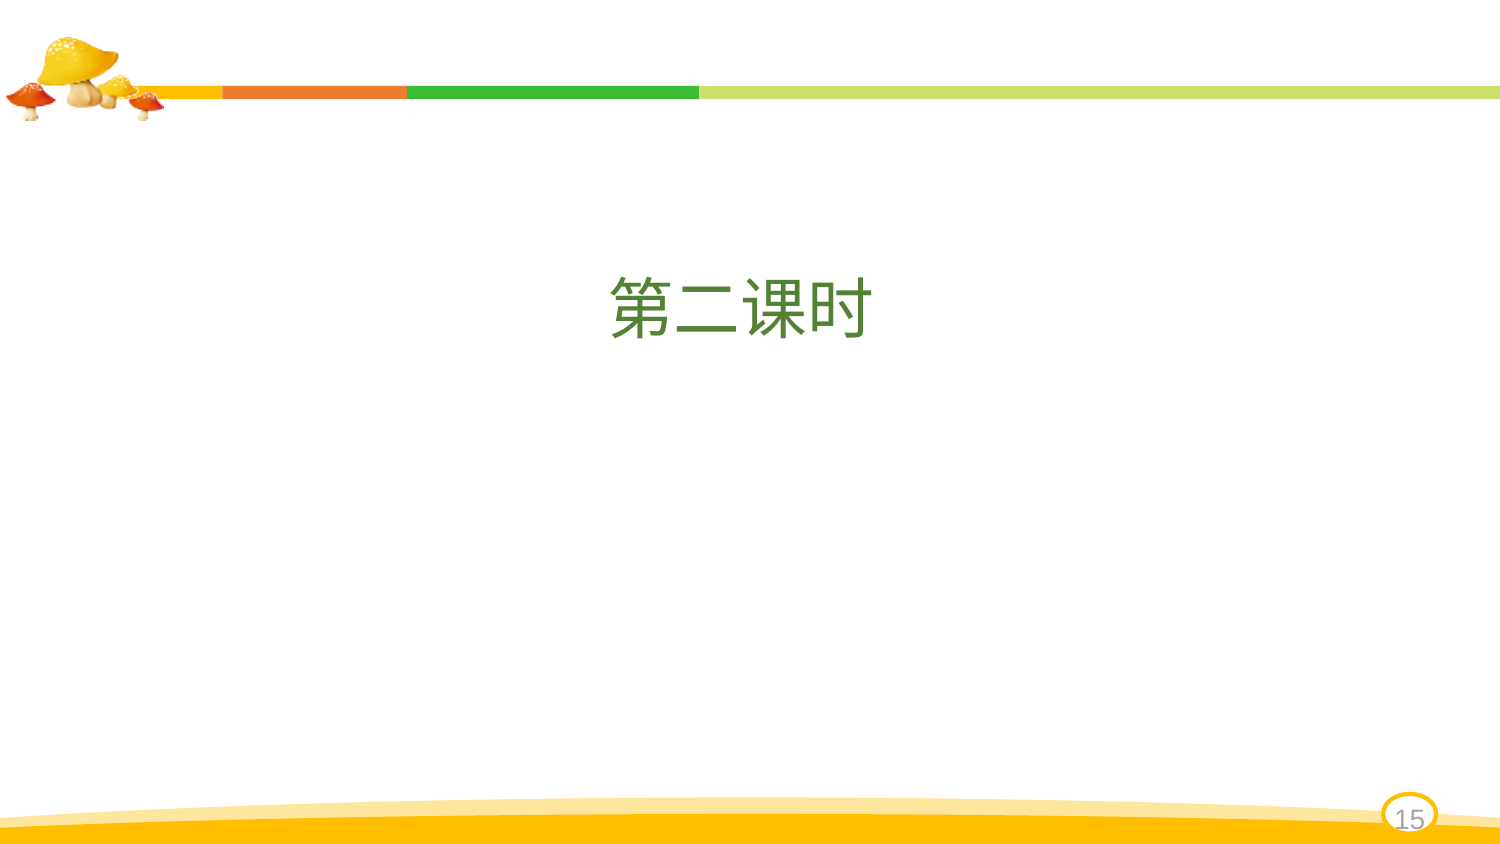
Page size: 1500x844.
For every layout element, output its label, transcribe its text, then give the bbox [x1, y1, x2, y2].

text_box 第二课时 [592, 259, 890, 354]
picture [6, 37, 164, 121]
